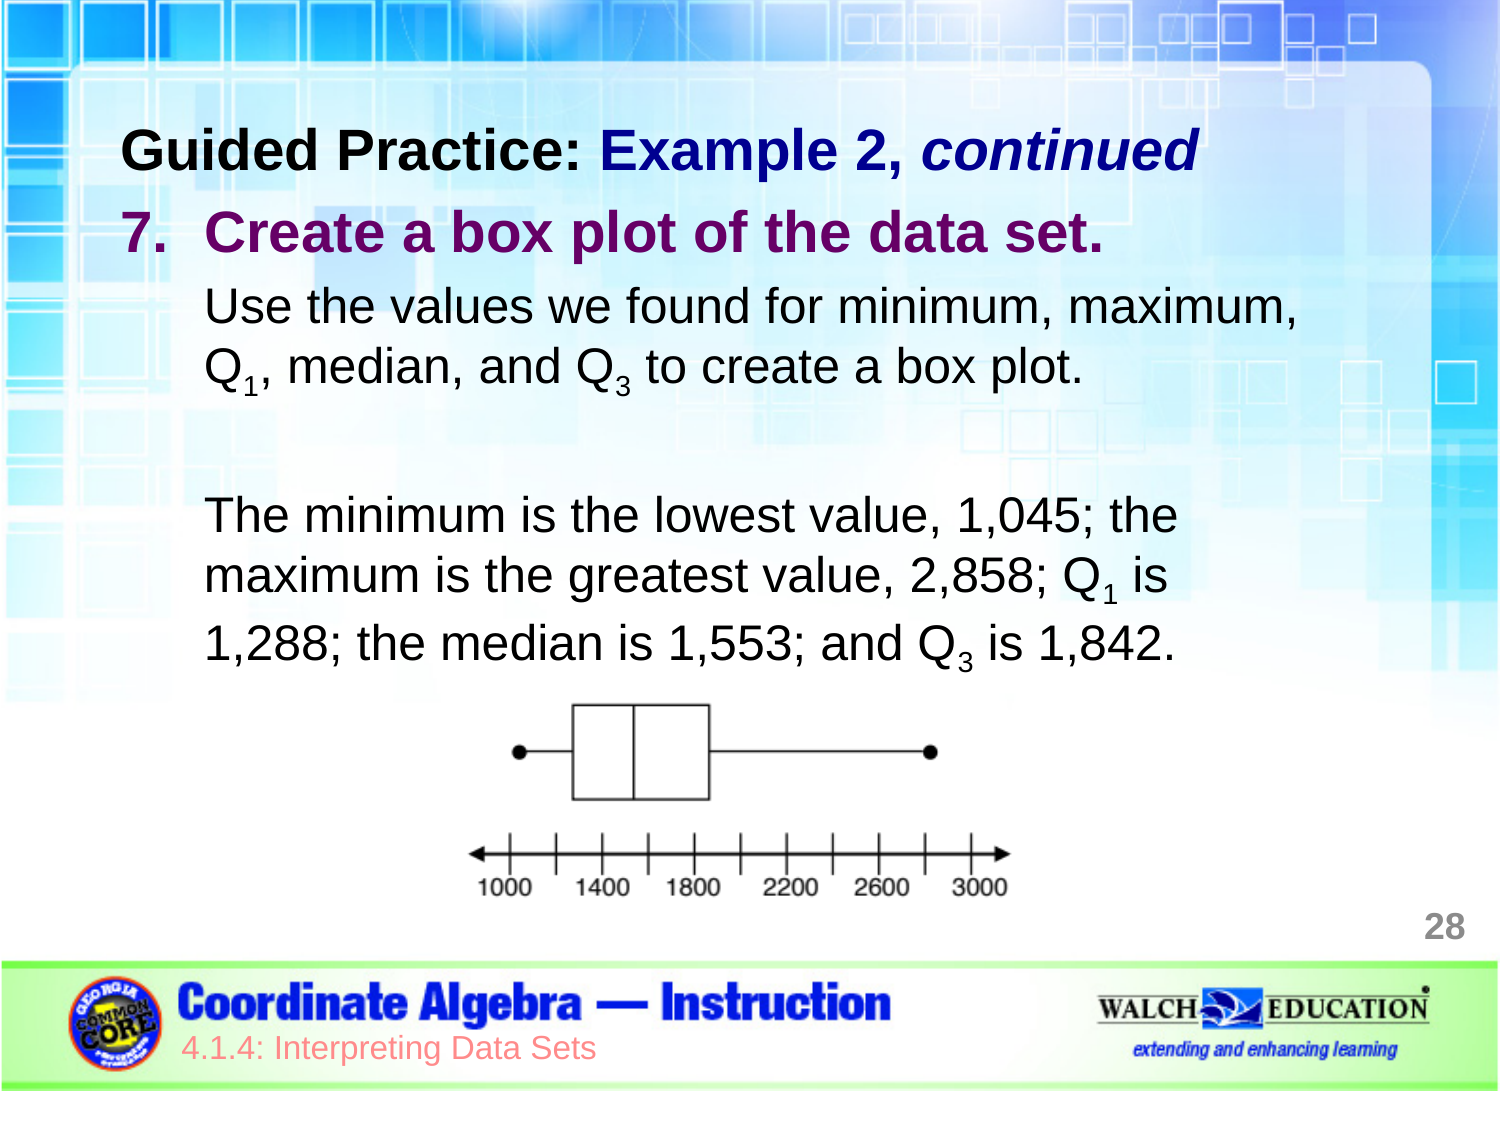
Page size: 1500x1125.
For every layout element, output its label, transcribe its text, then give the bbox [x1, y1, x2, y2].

footer 4.1.4: Interpreting Data Sets [166, 1024, 1080, 1069]
picture [1, 0, 1500, 1091]
slide_number 28 [1361, 901, 1481, 949]
subtitle Guided Practice: Example 2, continued Create a box plot of the data set. Use the values we found for minimum, maximum, Q1, median, and Q3 to create a box plot. The minimum is the lowest value, 1,045; the maximum is the greatest value, 2,858; Q1 is 1,288; the median is 1,553; and Q3 is 1,842. [105, 105, 1335, 925]
